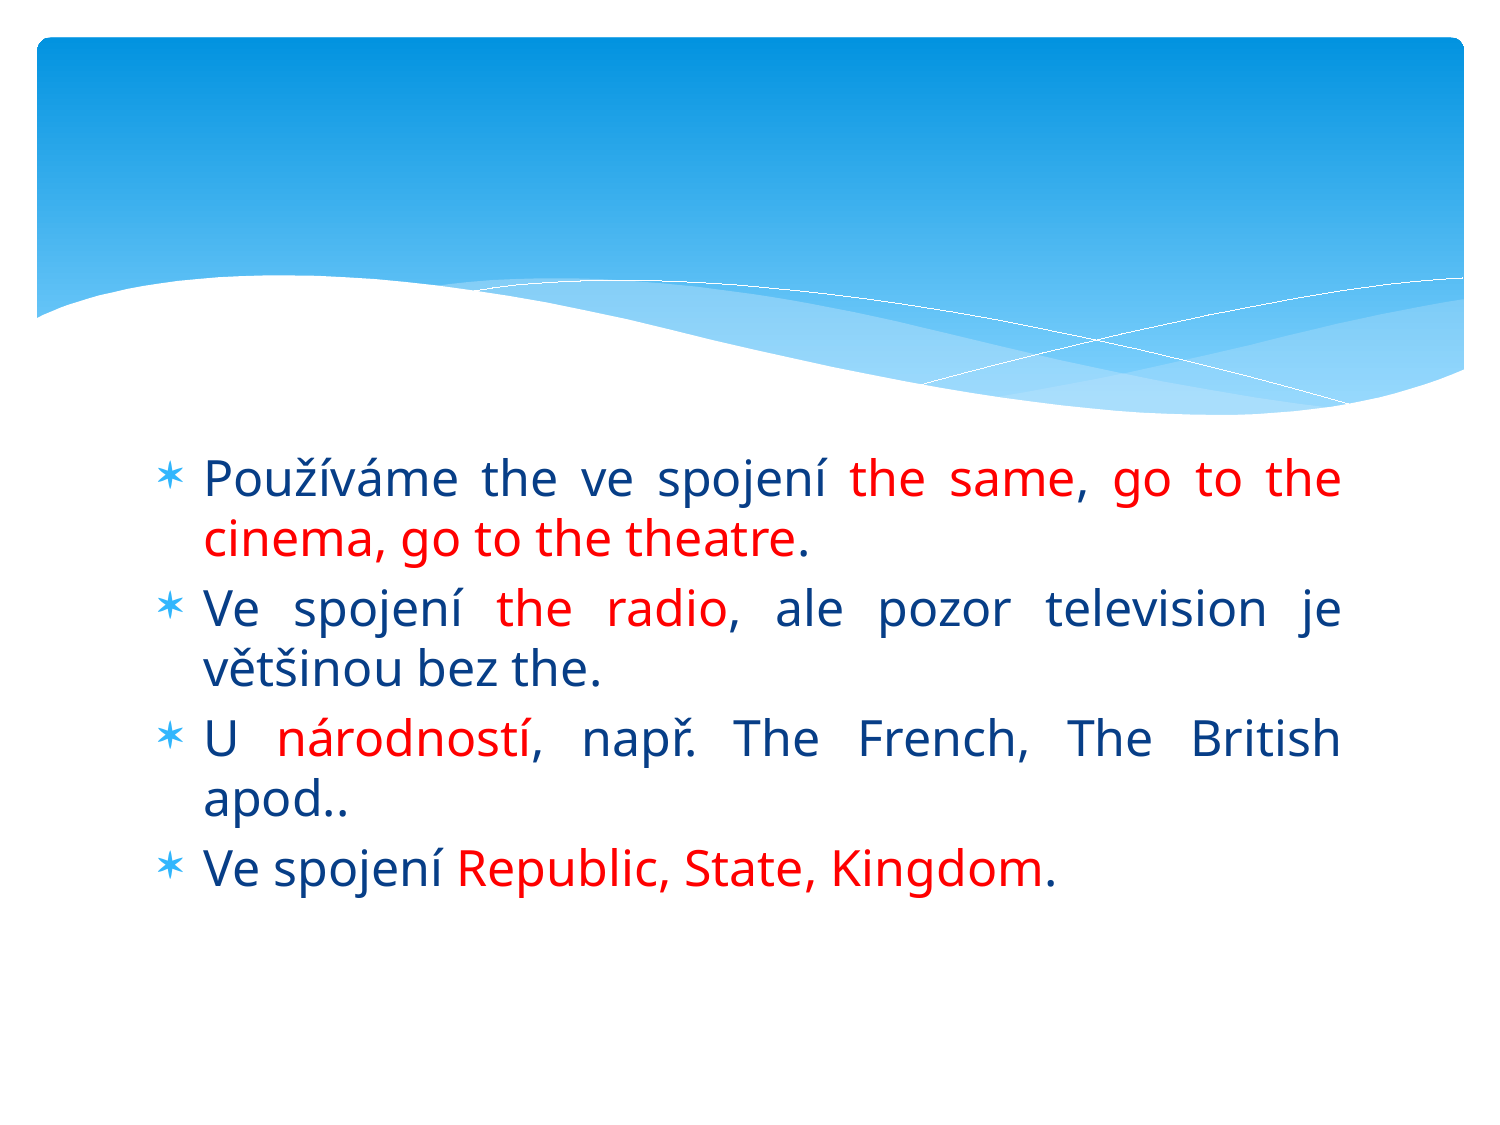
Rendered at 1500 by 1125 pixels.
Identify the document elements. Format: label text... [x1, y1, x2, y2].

list Používáme the ve spojení the same, go to the cinema, go to the theatre. Ve spojení the radio, ale pozor television je většinou bez the. U národností, např. The French, The British apod.. Ve spojení Republic, State, Kingdom. [143, 438, 1359, 1005]
